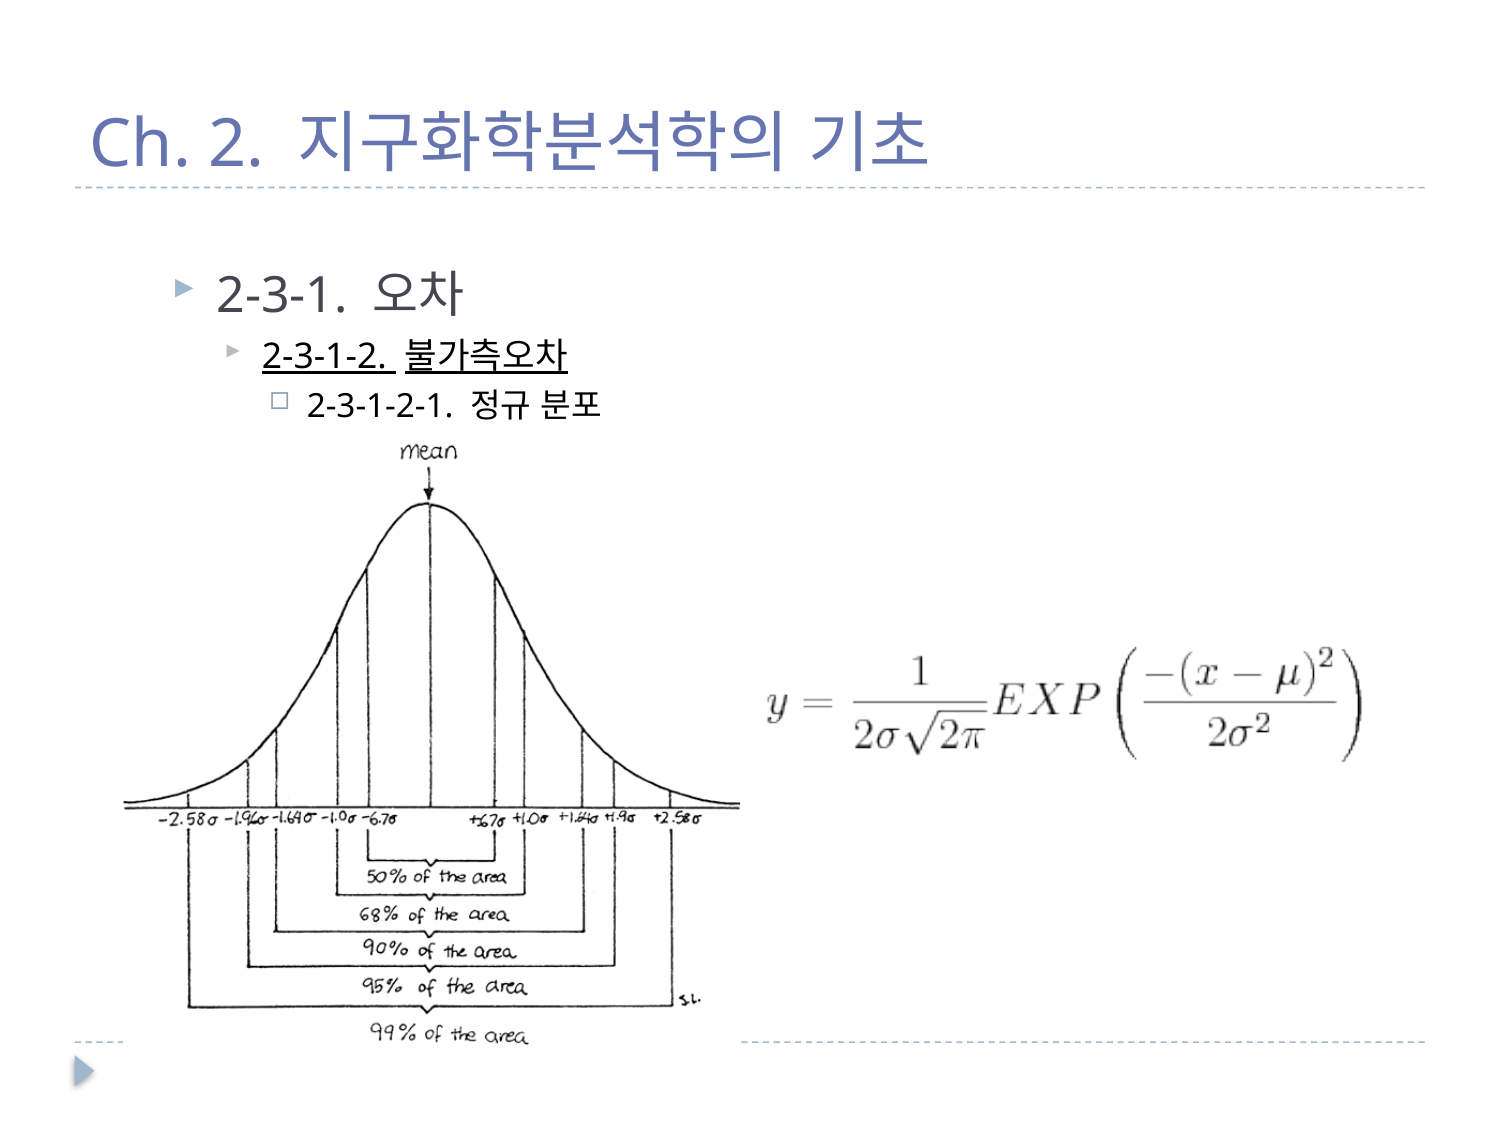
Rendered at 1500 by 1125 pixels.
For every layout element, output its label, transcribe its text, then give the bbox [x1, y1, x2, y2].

list 2-3-1. 오차 2-3-1-2. 불가측오차 2-3-1-2-1. 정규 분포 [112, 255, 1496, 468]
picture [761, 644, 1377, 765]
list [123, 432, 740, 1059]
title Ch. 2. 지구화학분석학의 기초 [75, 24, 1425, 188]
